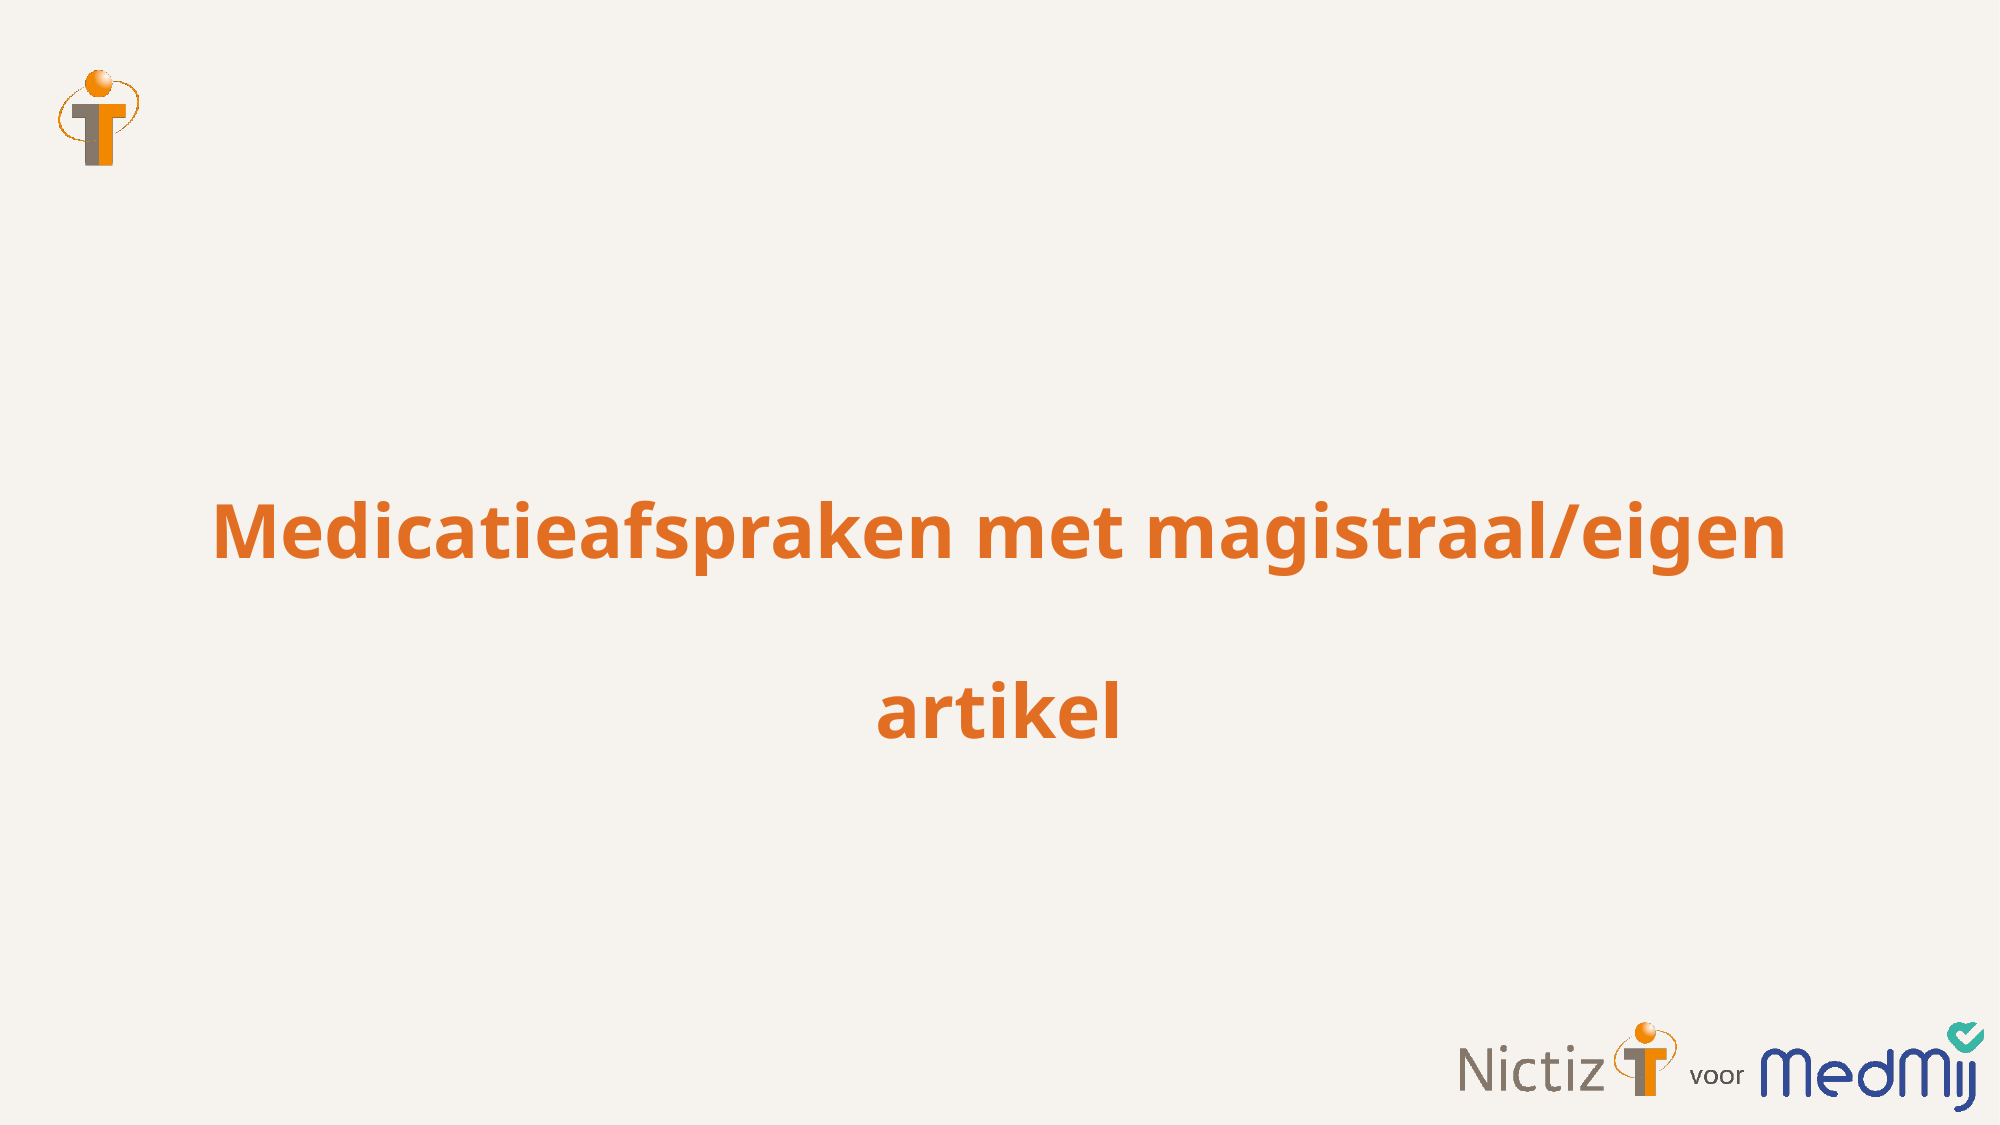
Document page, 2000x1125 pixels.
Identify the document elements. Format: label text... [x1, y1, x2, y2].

picture [1457, 1019, 1988, 1113]
picture [50, 66, 151, 187]
title Medicatieafspraken met magistraal/eigen artikel [155, 386, 1844, 848]
